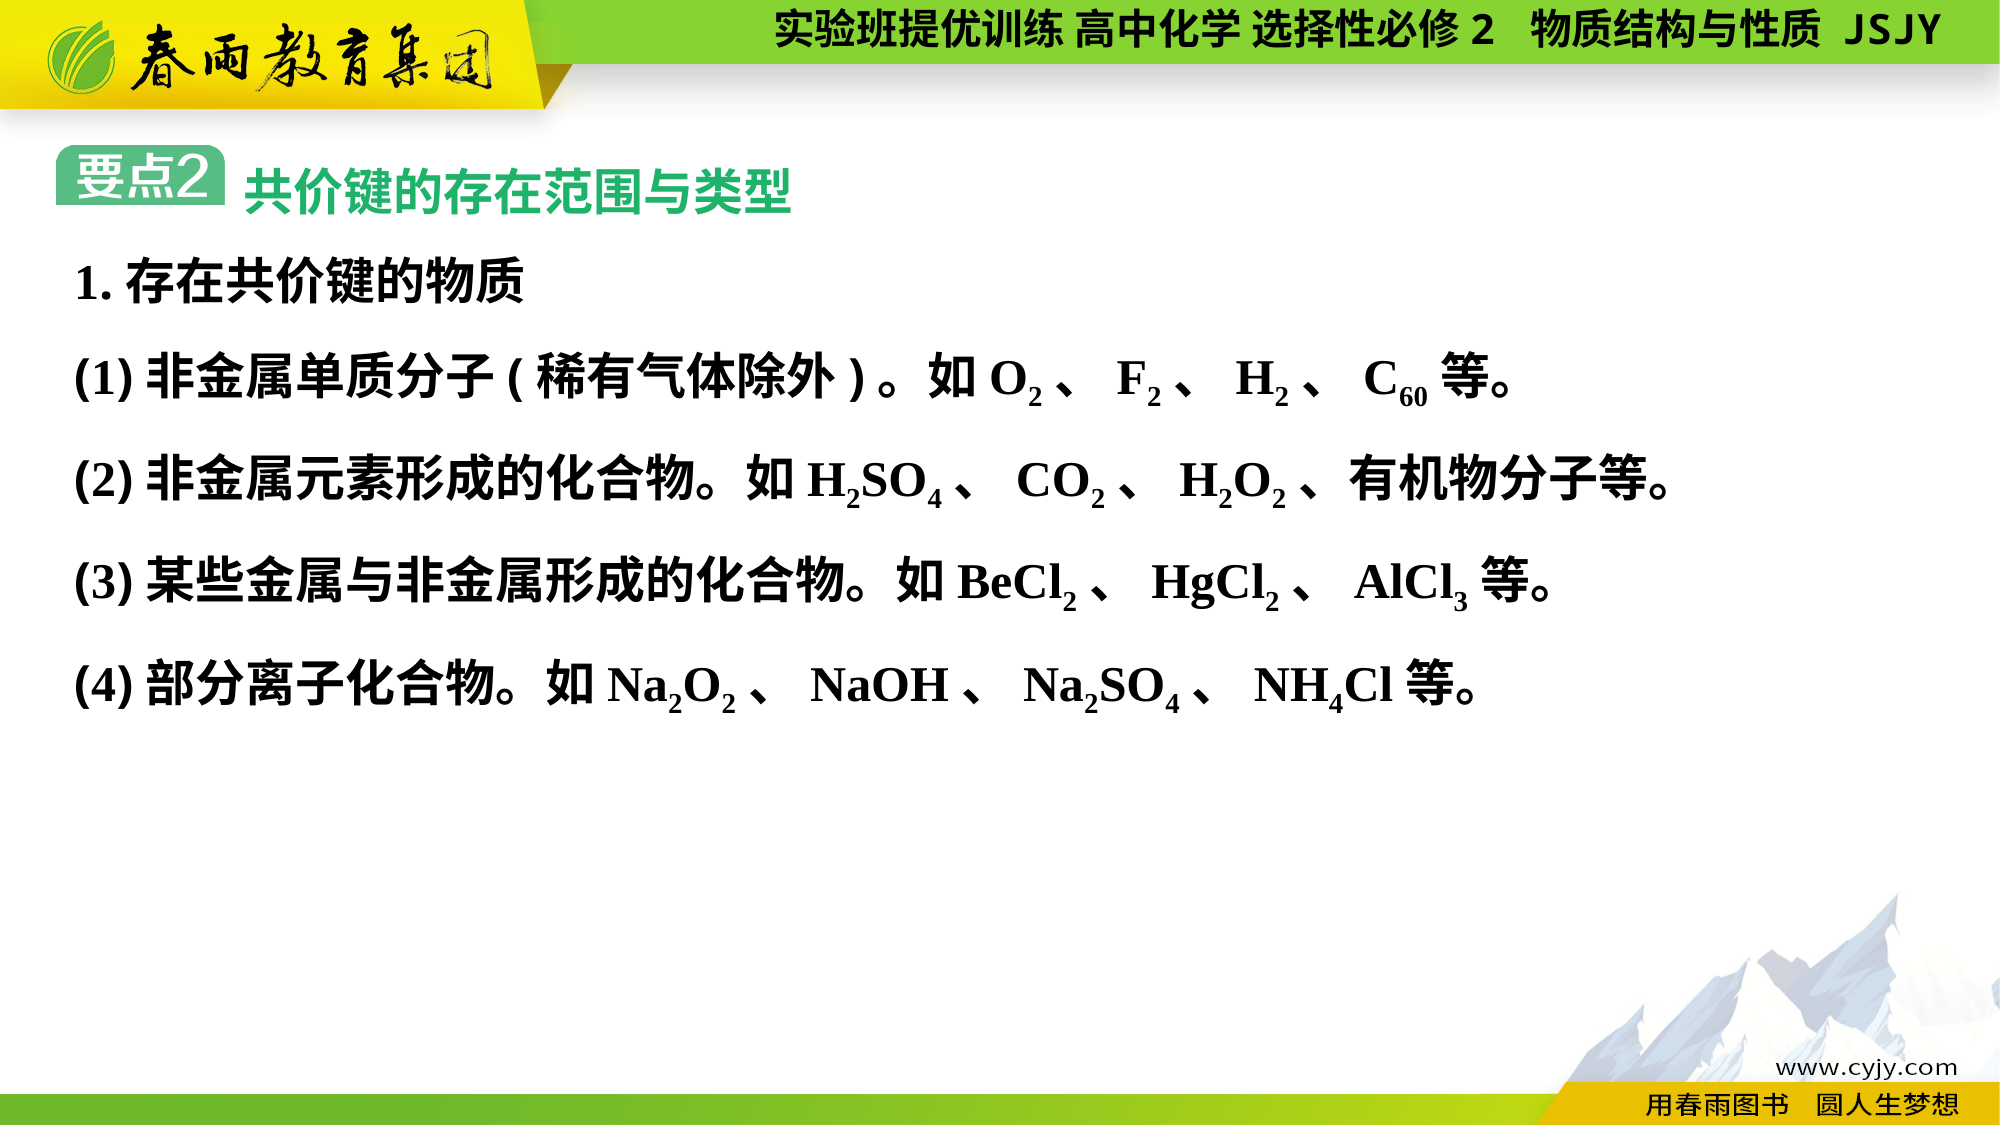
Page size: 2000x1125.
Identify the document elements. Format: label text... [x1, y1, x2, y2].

picture [0, 0, 2000, 1125]
list 共价键的存在范围与类型 1.存在共价键的物质 (1)非金属单质分子(稀有气体除外)。如O2、F2、H2、C60等。 (2)非金属元素形成的化合物。如H2SO4、CO2、H2O2、有机物分子等。 (3)某些金属与非金属形成的化合物。如BeCl2、HgCl2、AlCl3等。 (4)部分离子化合物。如Na2O2、NaOH、Na2SO4、NH4Cl等。 [59, 122, 1944, 683]
